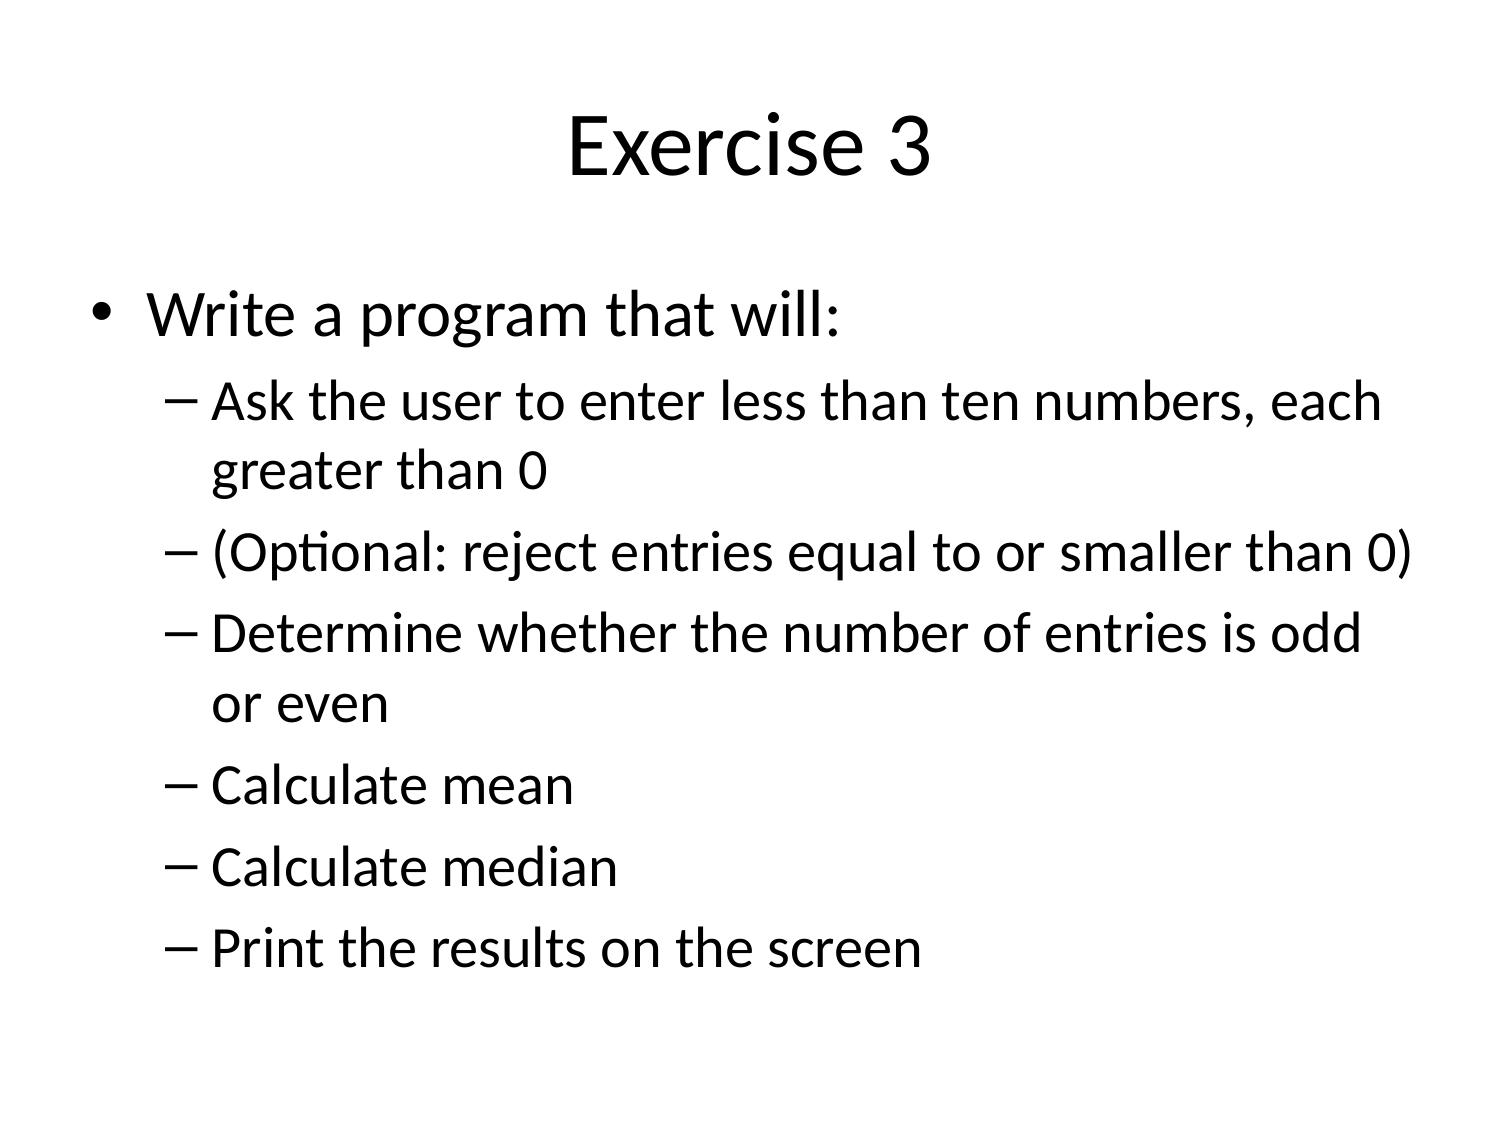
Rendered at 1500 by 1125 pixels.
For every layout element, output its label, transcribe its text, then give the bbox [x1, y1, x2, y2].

list Write a program that will: Ask the user to enter less than ten numbers, each greater than 0 (Optional: reject entries equal to or smaller than 0) Determine whether the number of entries is odd or even Calculate mean Calculate median Print the results on the screen [75, 262, 1438, 1005]
title Exercise 3 [75, 45, 1425, 233]
